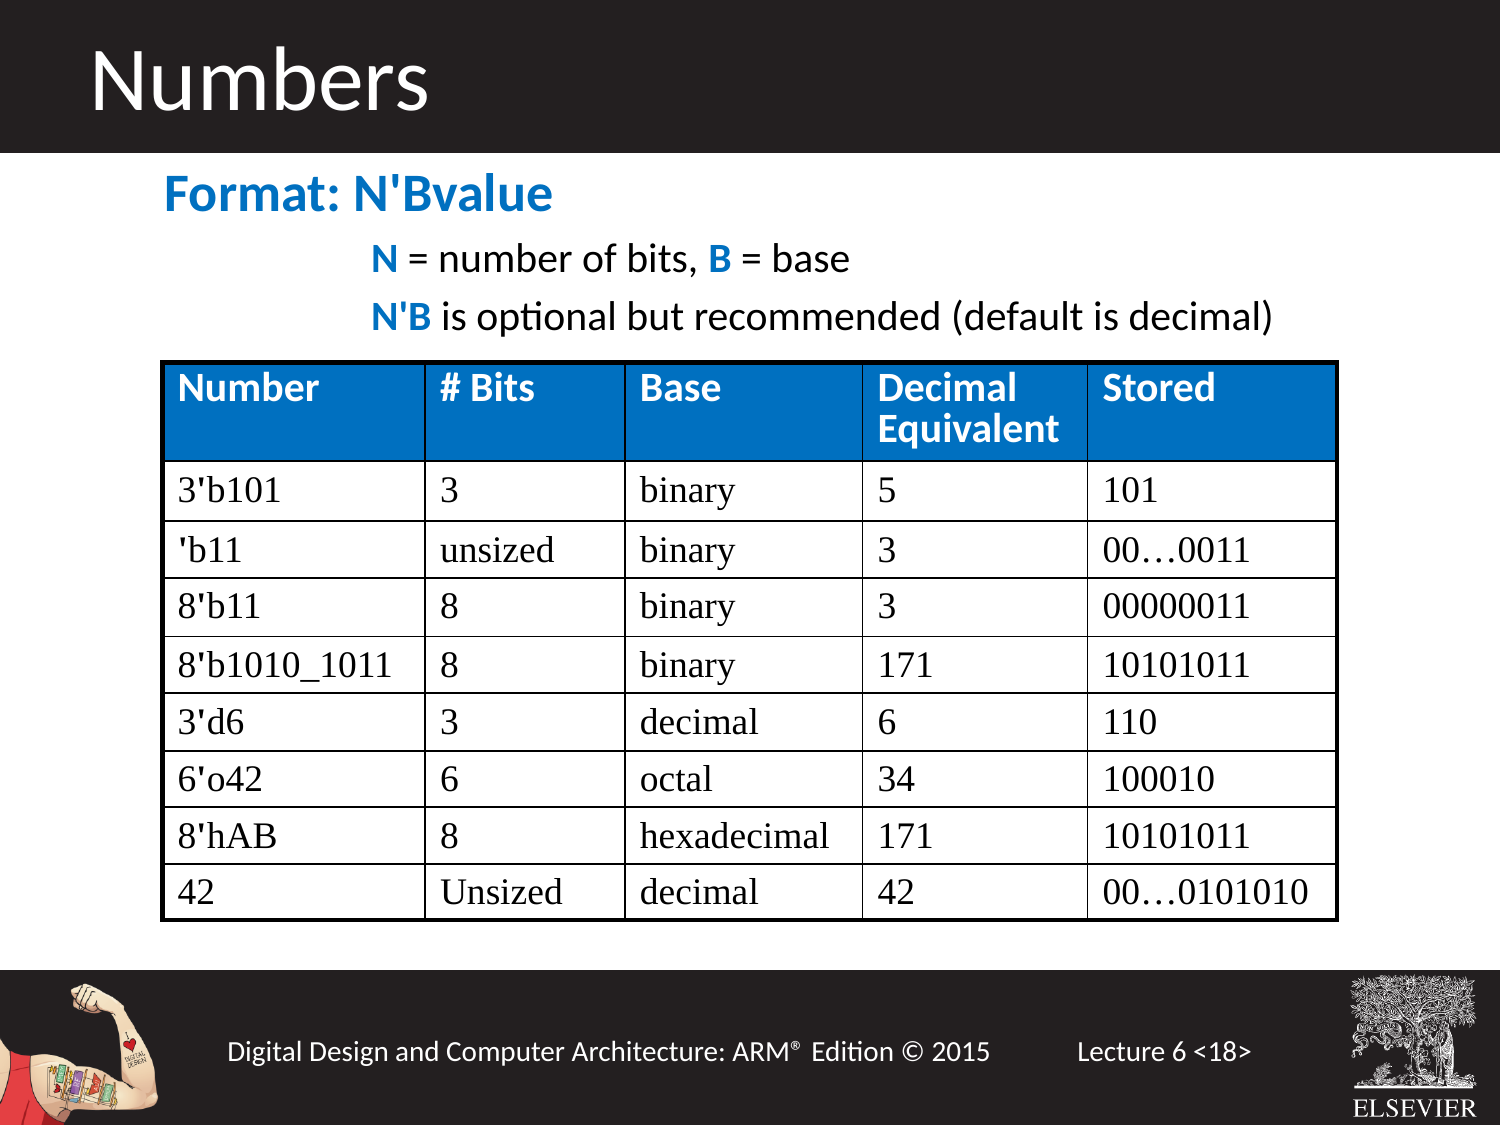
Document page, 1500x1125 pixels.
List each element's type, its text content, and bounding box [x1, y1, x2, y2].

text_box Numbers [75, 11, 1375, 136]
text_box Format: N'Bvalue N = number of bits, B = base N'B is optional but recommended (default is decimal) [149, 149, 1425, 963]
text_box [87, 400, 1413, 988]
picture [1350, 974, 1477, 1117]
picture [0, 979, 163, 1125]
text_box [87, 137, 1413, 399]
